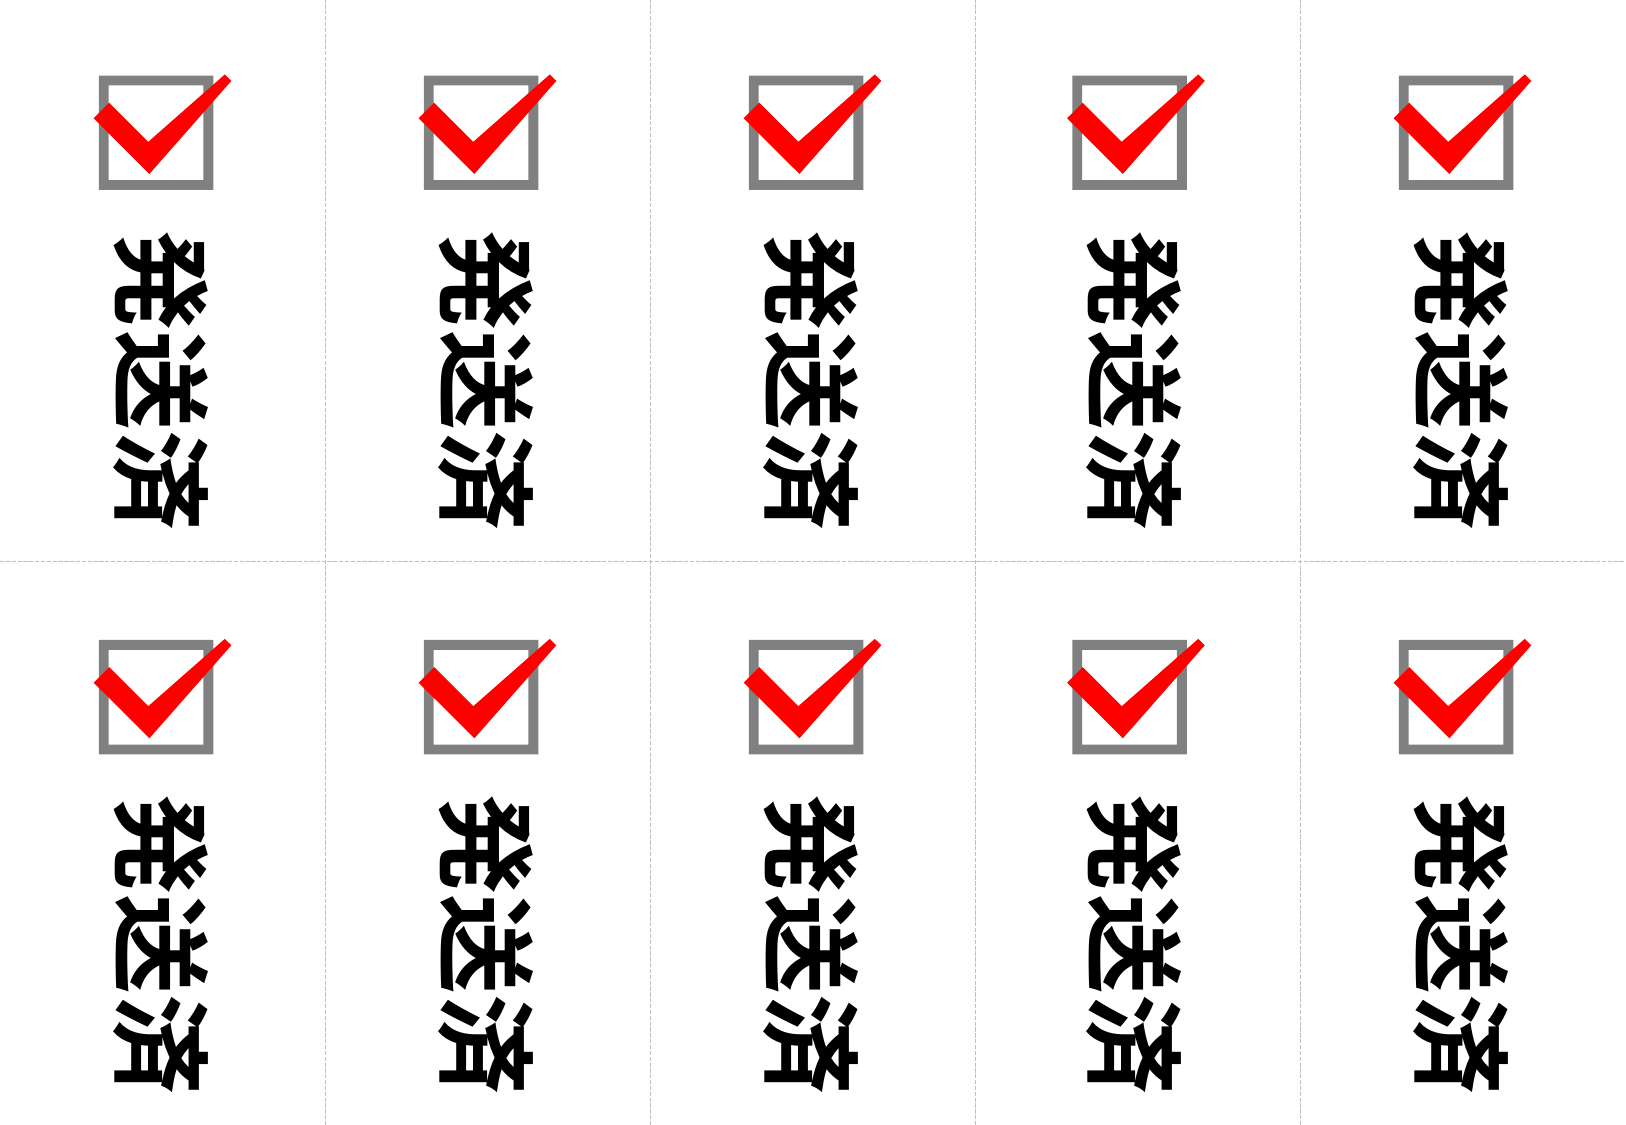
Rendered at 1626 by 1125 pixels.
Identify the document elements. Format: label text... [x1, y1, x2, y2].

text_box 発送済 [1401, 784, 1523, 1105]
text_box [1067, 74, 1205, 191]
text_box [743, 74, 882, 191]
text_box 発送済 [426, 784, 548, 1105]
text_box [418, 638, 557, 755]
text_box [1067, 638, 1205, 755]
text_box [418, 74, 557, 191]
text_box 発送済 [426, 220, 548, 541]
text_box 発送済 [1401, 220, 1523, 541]
text_box 発送済 [1075, 784, 1197, 1105]
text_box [743, 638, 882, 755]
text_box 発送済 [1075, 220, 1197, 541]
text_box 発送済 [101, 784, 223, 1105]
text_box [1393, 638, 1532, 755]
text_box 発送済 [751, 220, 873, 541]
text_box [93, 74, 232, 191]
text_box 発送済 [101, 220, 223, 541]
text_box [1393, 74, 1532, 191]
text_box 発送済 [751, 784, 873, 1105]
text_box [93, 638, 232, 755]
